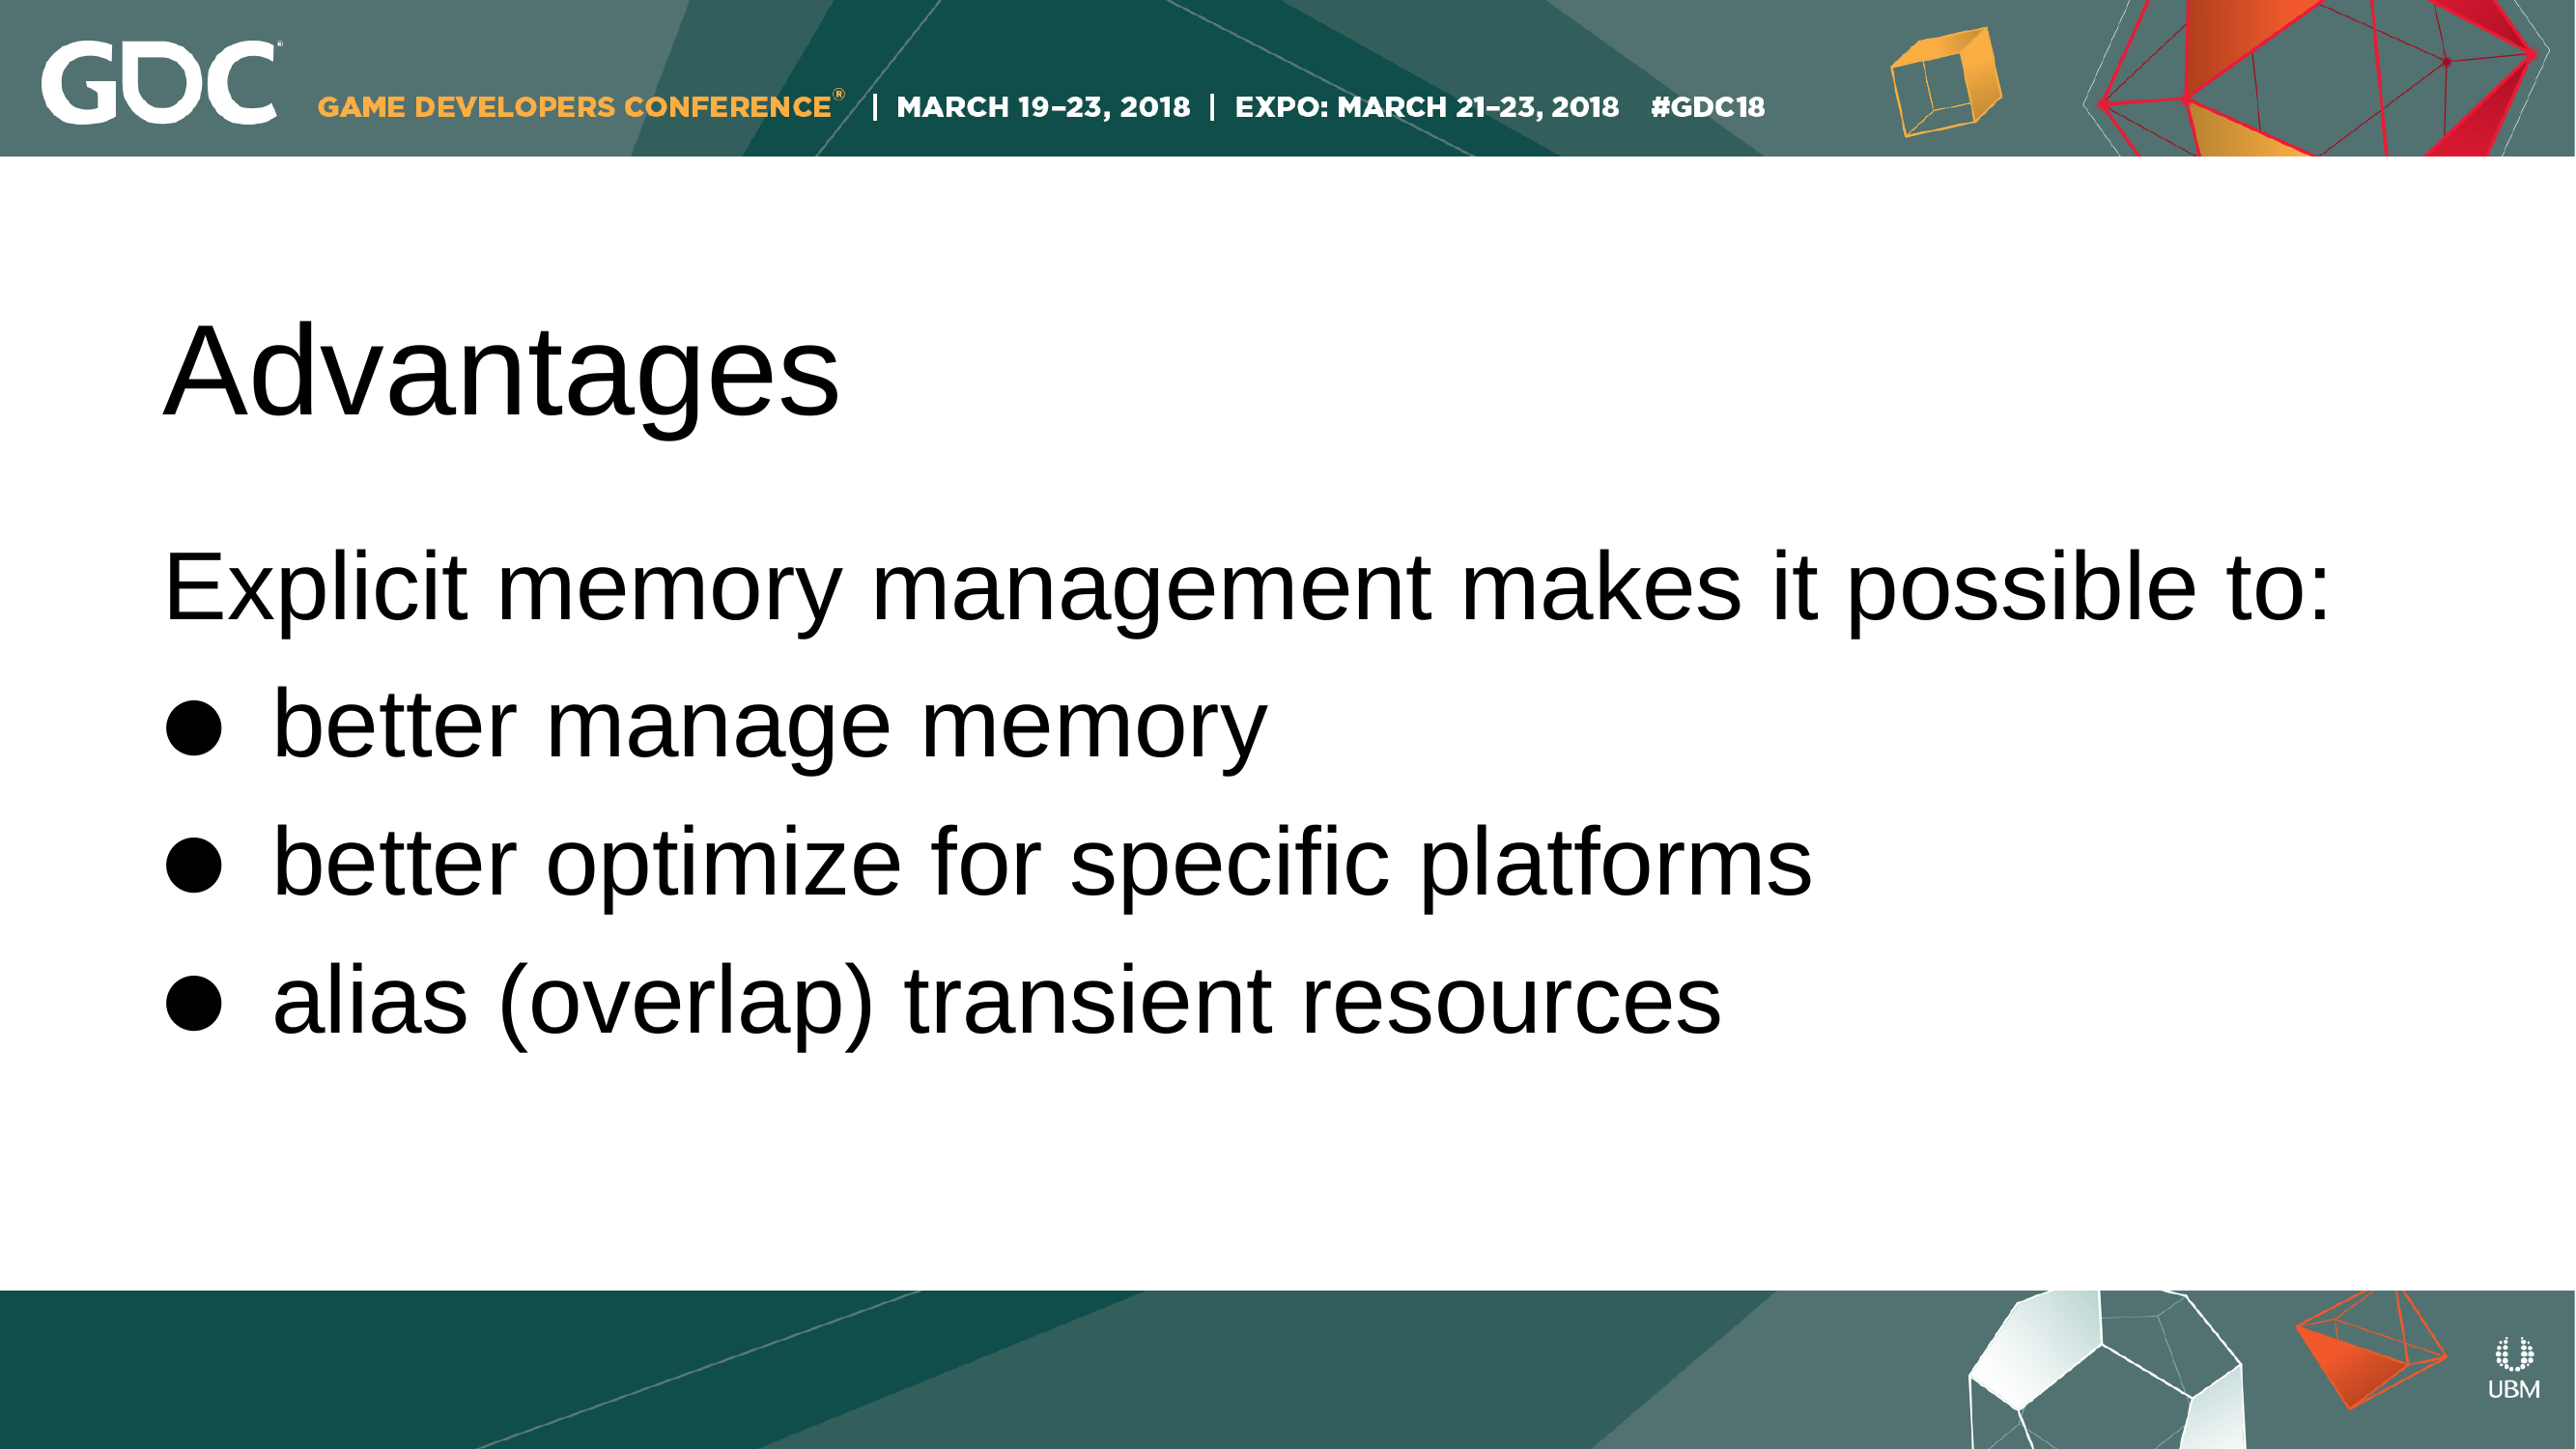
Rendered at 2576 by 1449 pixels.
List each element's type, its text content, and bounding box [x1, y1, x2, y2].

title Advantages [150, 272, 2426, 495]
picture [0, 0, 2575, 1449]
list Explicit memory management makes it possible to: better manage memory better optimize for specific platforms alias (overlap) transient resources [150, 509, 2426, 1284]
